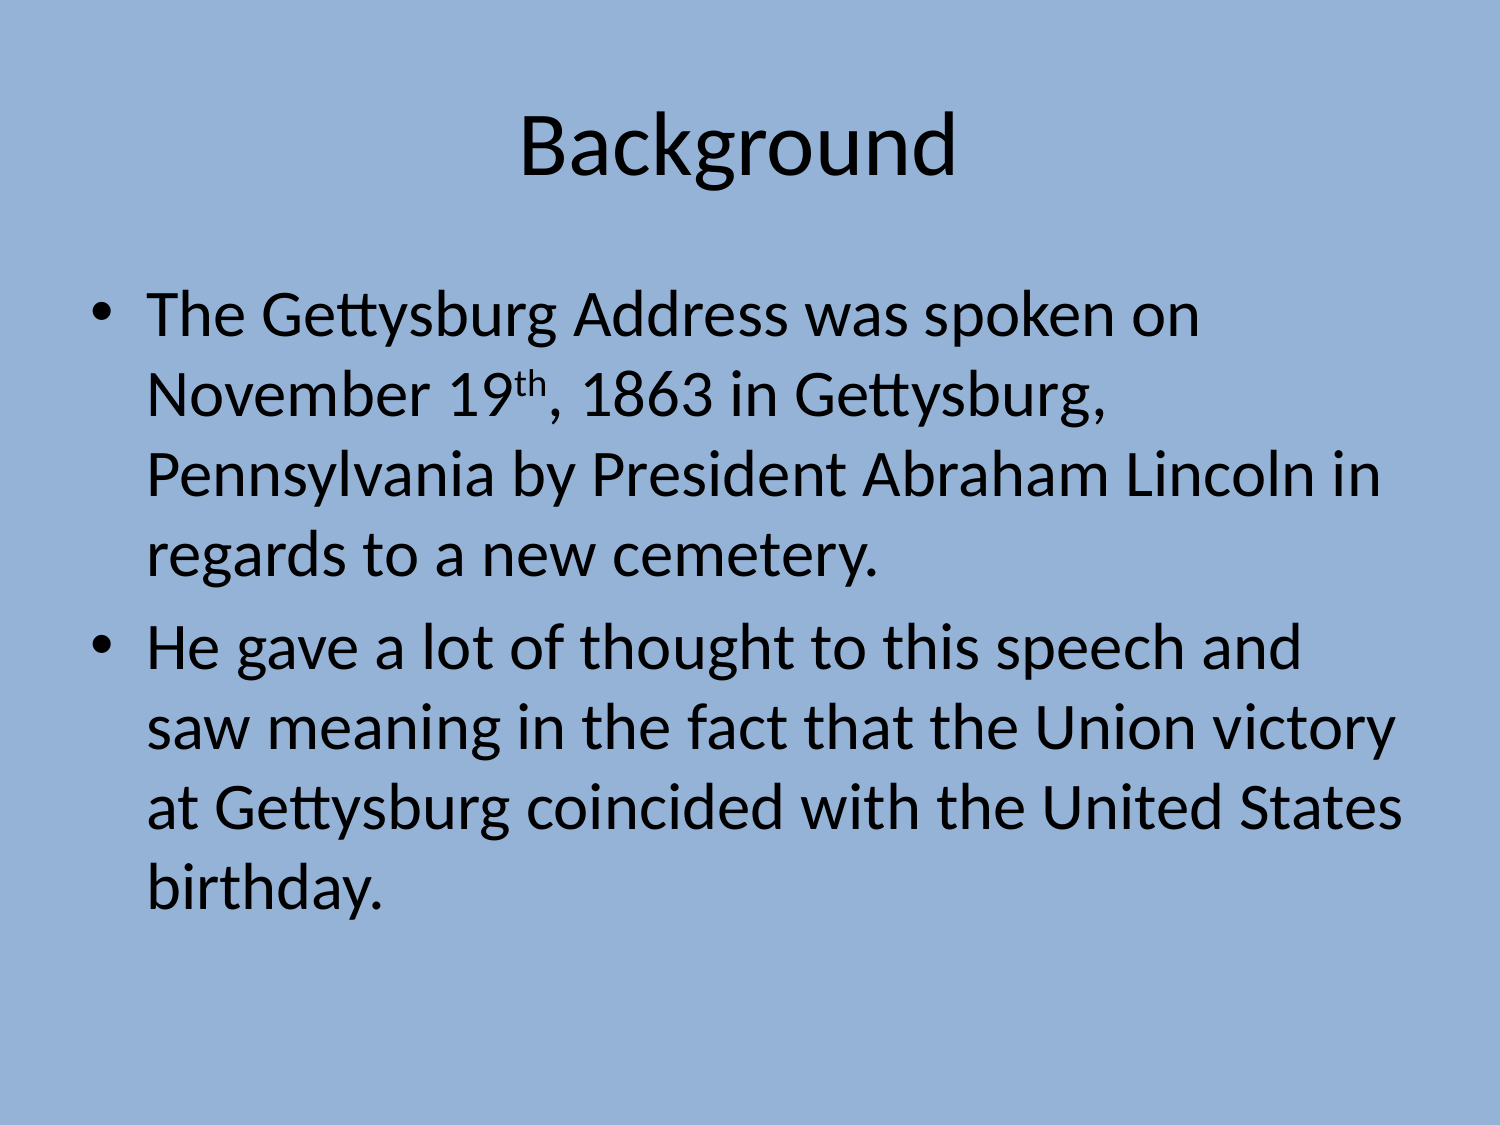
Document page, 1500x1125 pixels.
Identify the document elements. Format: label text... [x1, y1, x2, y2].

title Background [75, 45, 1425, 233]
list The Gettysburg Address was spoken on November 19th, 1863 in Gettysburg, Pennsylvania by President Abraham Lincoln in regards to a new cemetery. He gave a lot of thought to this speech and saw meaning in the fact that the Union victory at Gettysburg coincided with the United States birthday. [75, 262, 1425, 1025]
